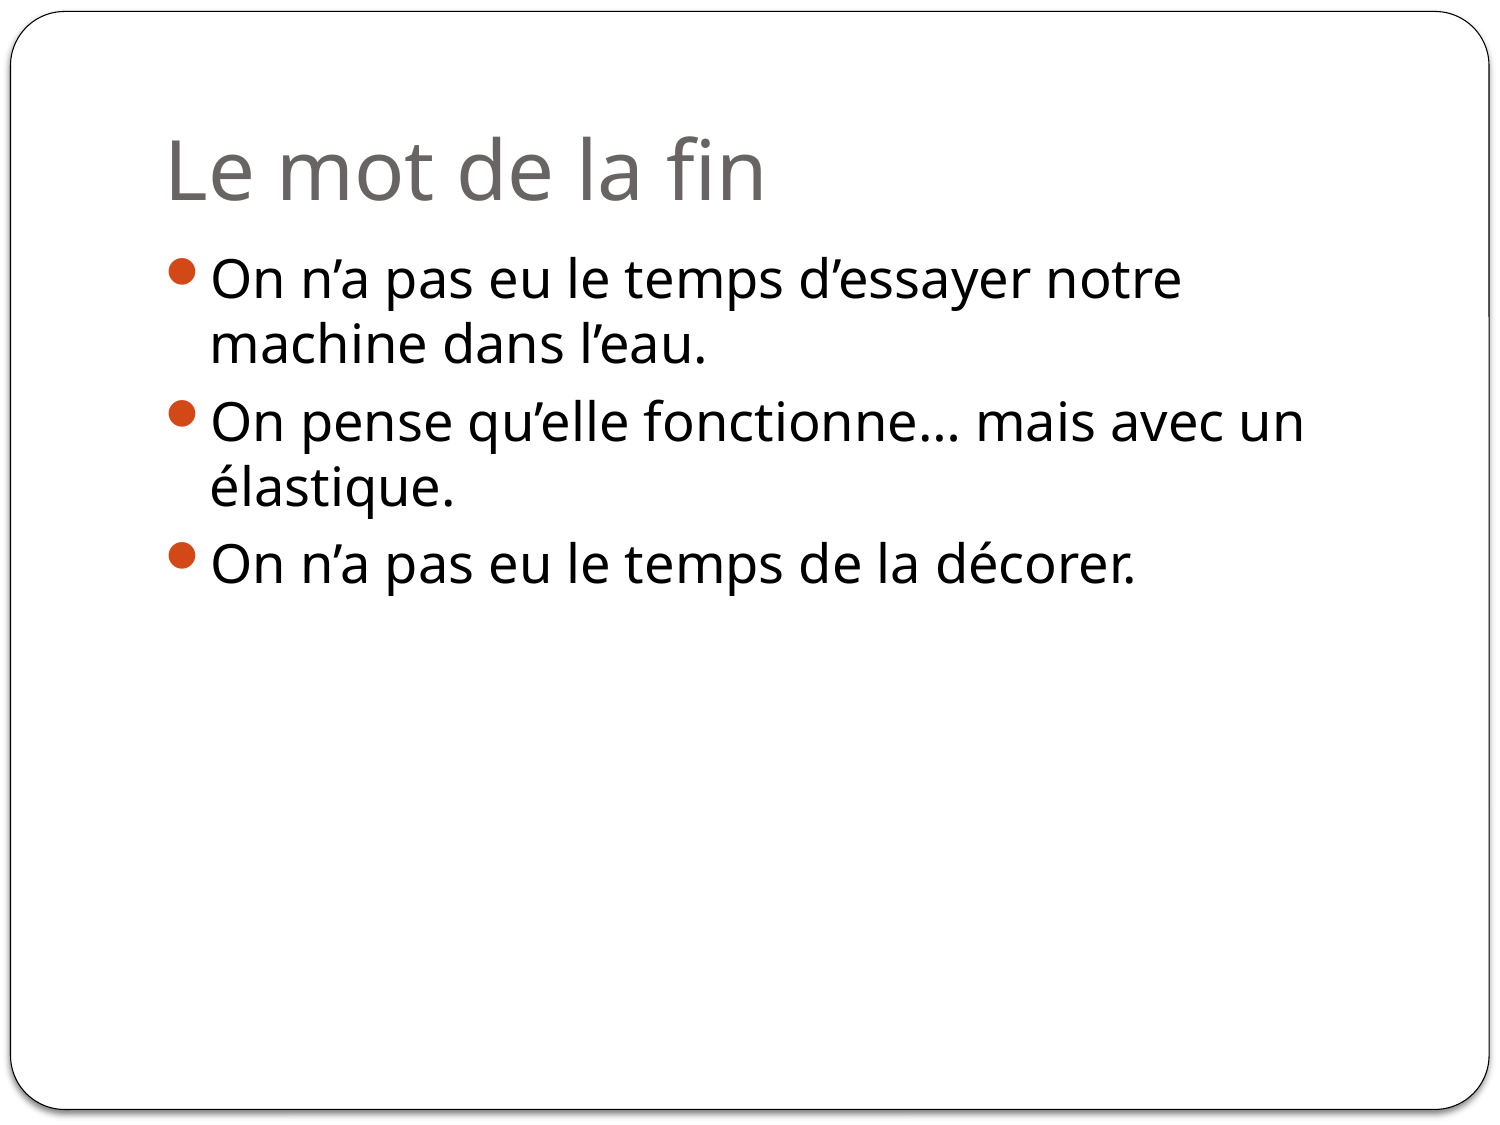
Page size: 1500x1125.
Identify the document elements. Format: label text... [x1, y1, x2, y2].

title Le mot de la fin [150, 45, 1425, 233]
list On n’a pas eu le temps d’essayer notre machine dans l’eau. On pense qu’elle fonctionne… mais avec un élastique. On n’a pas eu le temps de la décorer. [150, 237, 1425, 988]
